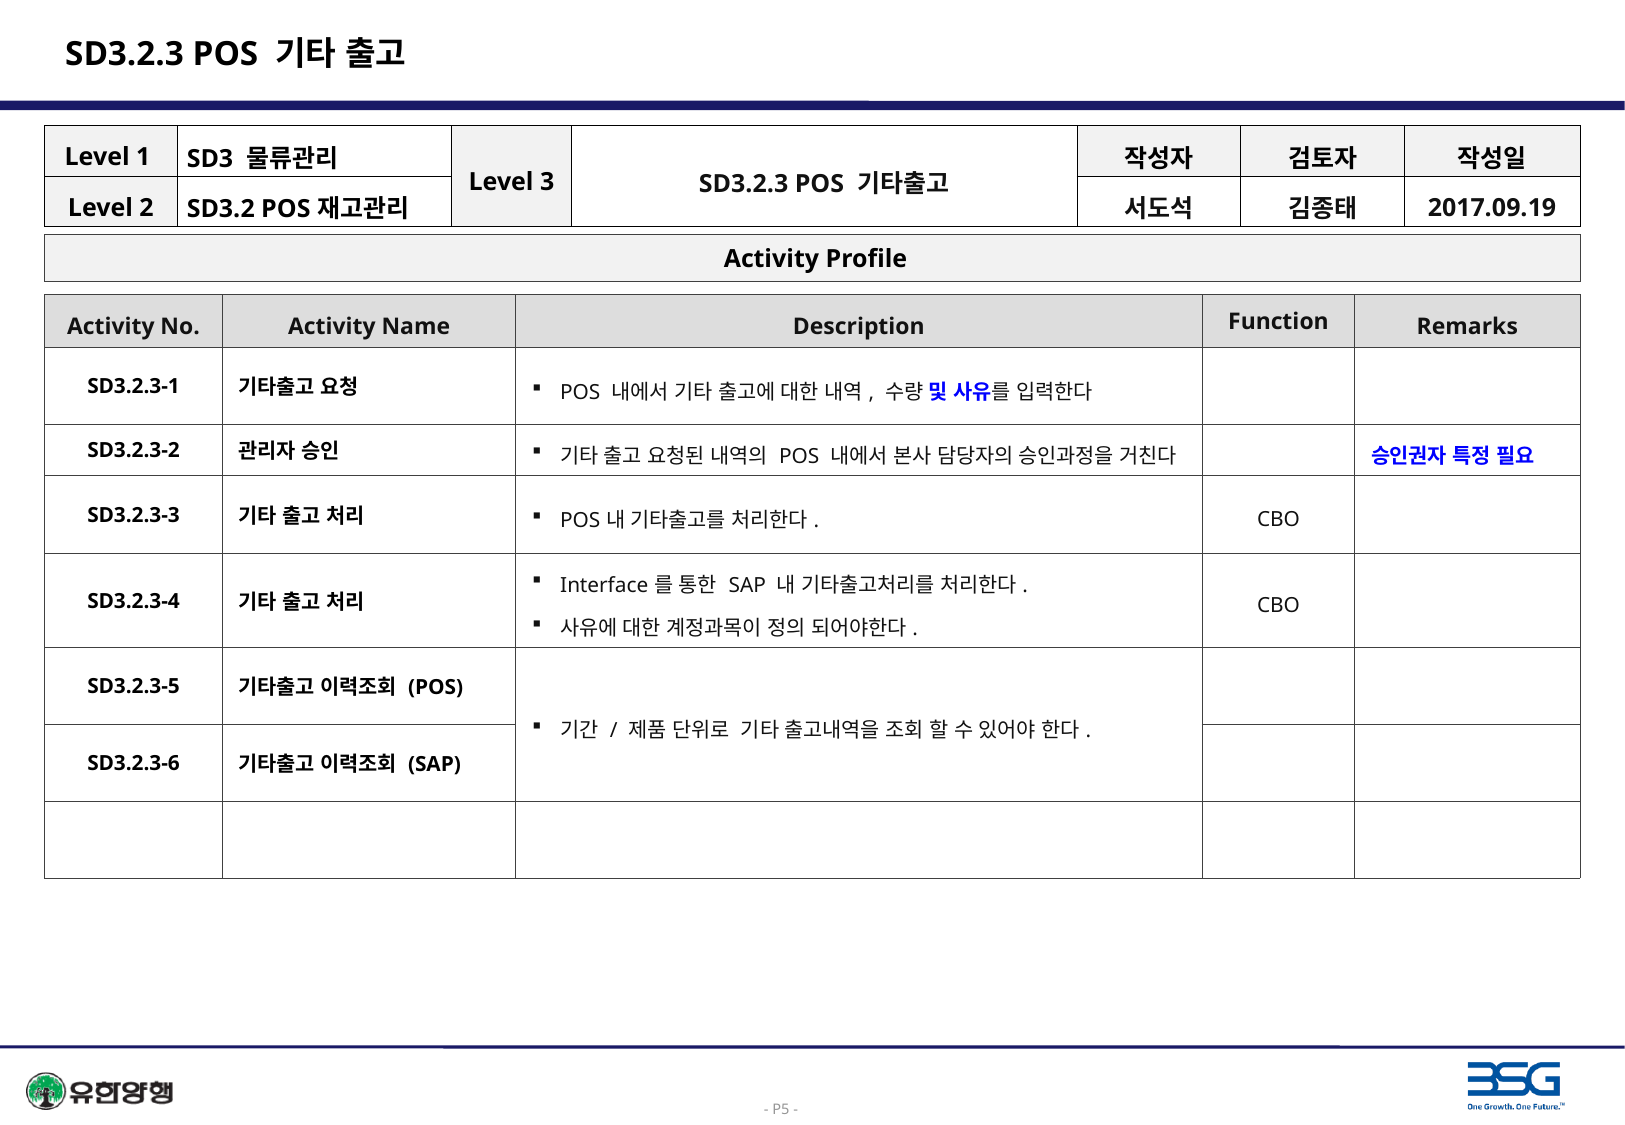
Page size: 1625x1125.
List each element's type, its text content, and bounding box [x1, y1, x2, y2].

table_cell 기타 출고 처리 [223, 554, 515, 647]
table_cell 기간 / 제품 단위로 기타 출고내역을 조회 할 수 있어야 한다. [516, 648, 1202, 801]
table_header Function [1203, 295, 1354, 347]
table_header SD3.2.3 POS 기타출고 [572, 126, 1077, 226]
table_cell SD3.2.3-3 [45, 476, 222, 553]
table_cell 승인권자 특정 필요 [1355, 425, 1580, 475]
table_cell CBO [1203, 476, 1354, 553]
table_header 검토자 [1241, 126, 1404, 176]
table_cell [1203, 802, 1354, 878]
table_header Level 1 [45, 126, 177, 176]
table_cell 기타 출고 처리 [223, 476, 515, 553]
table_cell POS 내에서 기타 출고에 대한 내역, 수량 및 사유를 입력한다 [516, 348, 1202, 424]
table_cell SD3.2.3-4 [45, 554, 222, 647]
table_cell [1203, 725, 1354, 801]
table_cell POS내 기타출고를 처리한다. [516, 476, 1202, 553]
table_cell [1355, 648, 1580, 724]
table_cell 기타 출고 요청된 내역의 POS 내에서 본사 담당자의 승인과정을 거친다 [516, 425, 1202, 475]
table_cell SD3.2.3-6 [45, 725, 222, 801]
table_cell [516, 802, 1202, 878]
table_cell Level 2 [45, 177, 177, 226]
table_header Description [516, 295, 1202, 347]
table_header SD3 물류관리 [178, 126, 451, 176]
table_header Activity Name [223, 295, 515, 347]
table_cell [1355, 348, 1580, 424]
table_cell 서도석 [1078, 177, 1240, 226]
table_cell 기타출고 요청 [223, 348, 515, 424]
table_cell 기타출고 이력조회 (POS) [223, 648, 515, 724]
table_cell [223, 802, 515, 878]
picture [1466, 1062, 1565, 1110]
table_cell SD3.2.3-1 [45, 348, 222, 424]
table_cell [1203, 648, 1354, 724]
table_header Remarks [1355, 295, 1580, 347]
table_cell 기타출고 이력조회 (SAP) [223, 725, 515, 801]
table_header 작성일 [1405, 126, 1580, 176]
table_cell SD3.2 POS재고관리 [178, 177, 451, 226]
table_cell SD3.2.3-2 [45, 425, 222, 475]
table_cell 2017.09.19 [1405, 177, 1580, 226]
table_cell [1203, 348, 1354, 424]
table_cell [1355, 476, 1580, 553]
table_header 작성자 [1078, 126, 1240, 176]
table_cell [1203, 425, 1354, 475]
table_header Level 3 [452, 126, 571, 226]
table_cell [1355, 725, 1580, 801]
picture [20, 1068, 178, 1112]
table_cell SD3.2.3-5 [45, 648, 222, 724]
text_box Activity Profile [44, 234, 1581, 282]
title SD3.2.3 POS 기타 출고 [50, 23, 1118, 80]
table_cell 김종태 [1241, 177, 1404, 226]
table_cell CBO [1203, 554, 1354, 647]
table_cell 관리자 승인 [223, 425, 515, 475]
table_header Activity No. [45, 295, 222, 347]
table_cell [1355, 554, 1580, 647]
table_cell [45, 802, 222, 878]
table_cell Interface를 통한 SAP 내 기타출고처리를 처리한다. 사유에 대한 계정과목이 정의 되어야한다. [516, 554, 1202, 647]
table_cell [1355, 802, 1580, 878]
